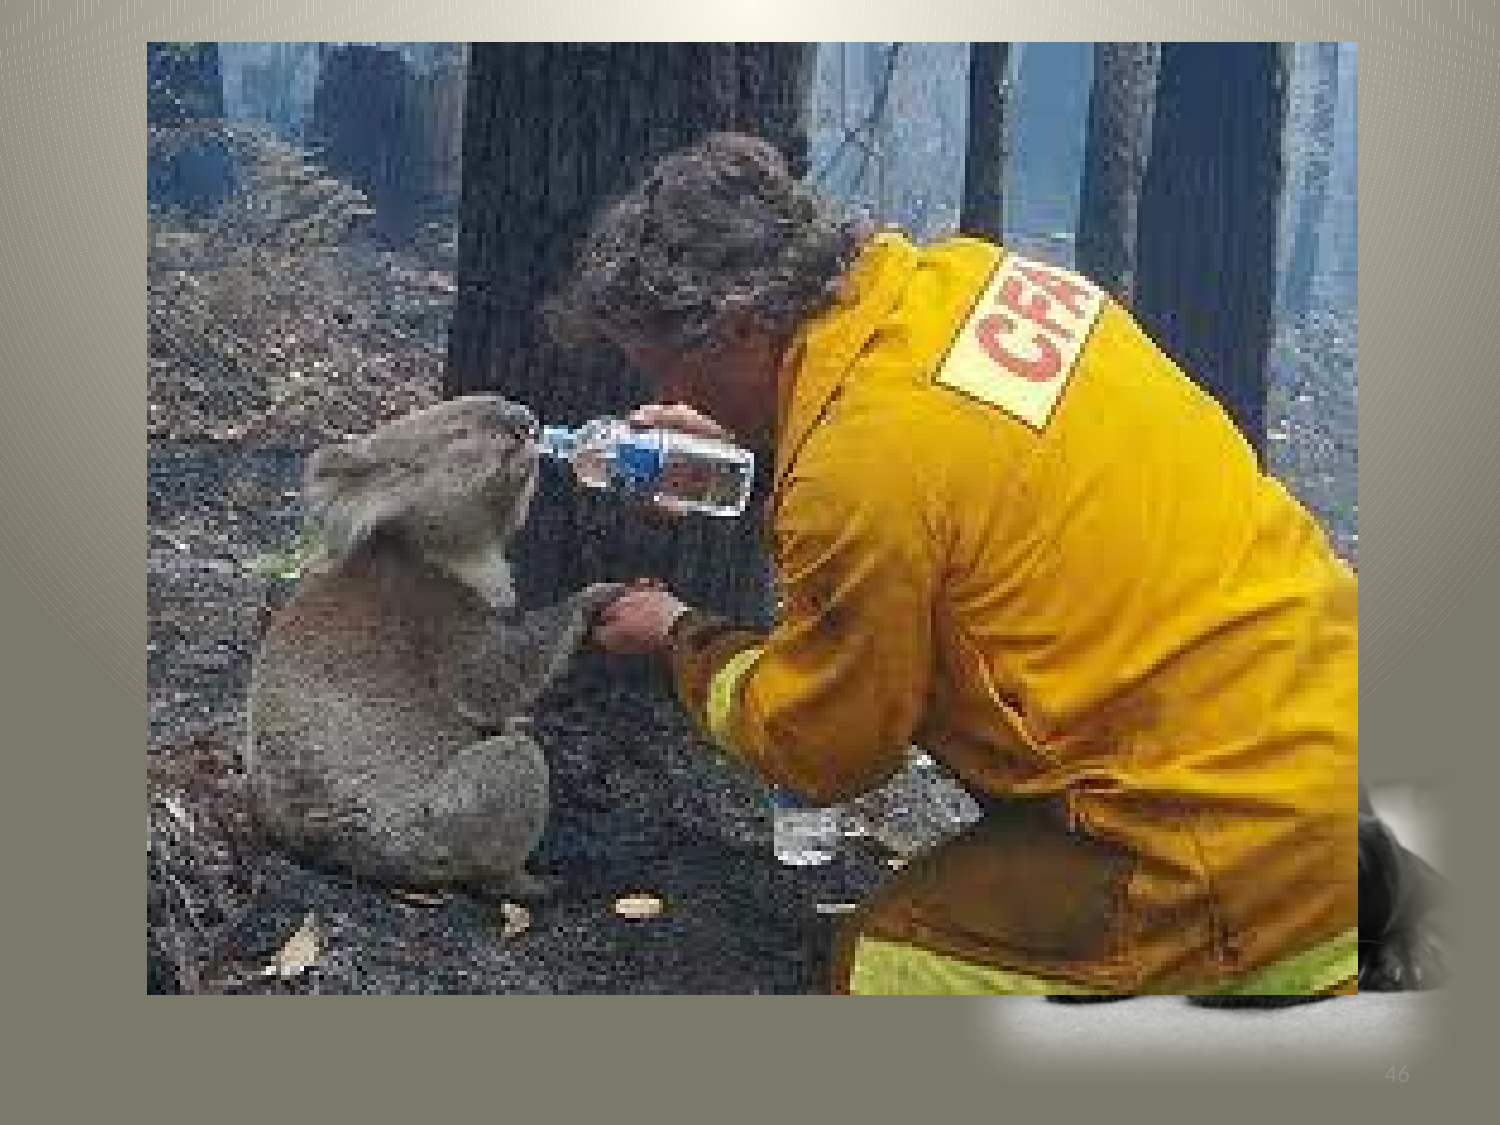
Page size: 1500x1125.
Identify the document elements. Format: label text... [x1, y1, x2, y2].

picture [147, 42, 1388, 1022]
slide_number 46 [1074, 1042, 1425, 1103]
